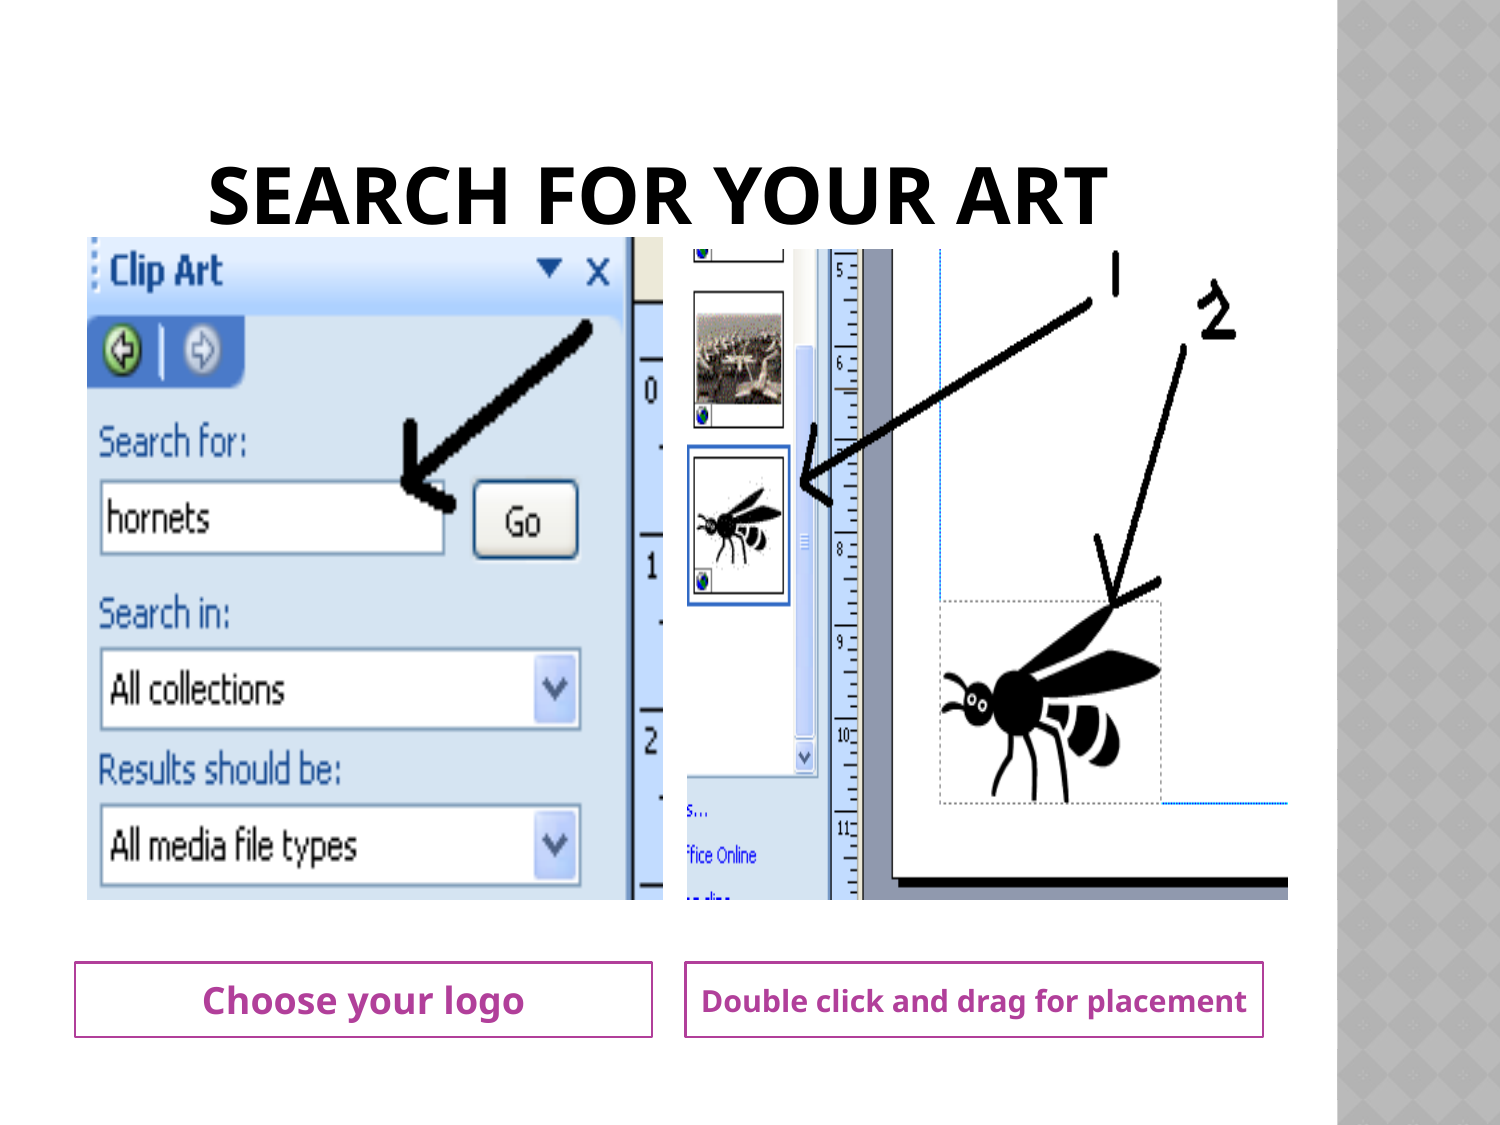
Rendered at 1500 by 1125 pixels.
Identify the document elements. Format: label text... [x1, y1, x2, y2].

list Choose your logo [74, 961, 653, 1038]
list Double click and drag for placement [684, 961, 1264, 1038]
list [687, 249, 1288, 901]
title Search for your art [75, 52, 1263, 240]
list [87, 237, 663, 901]
